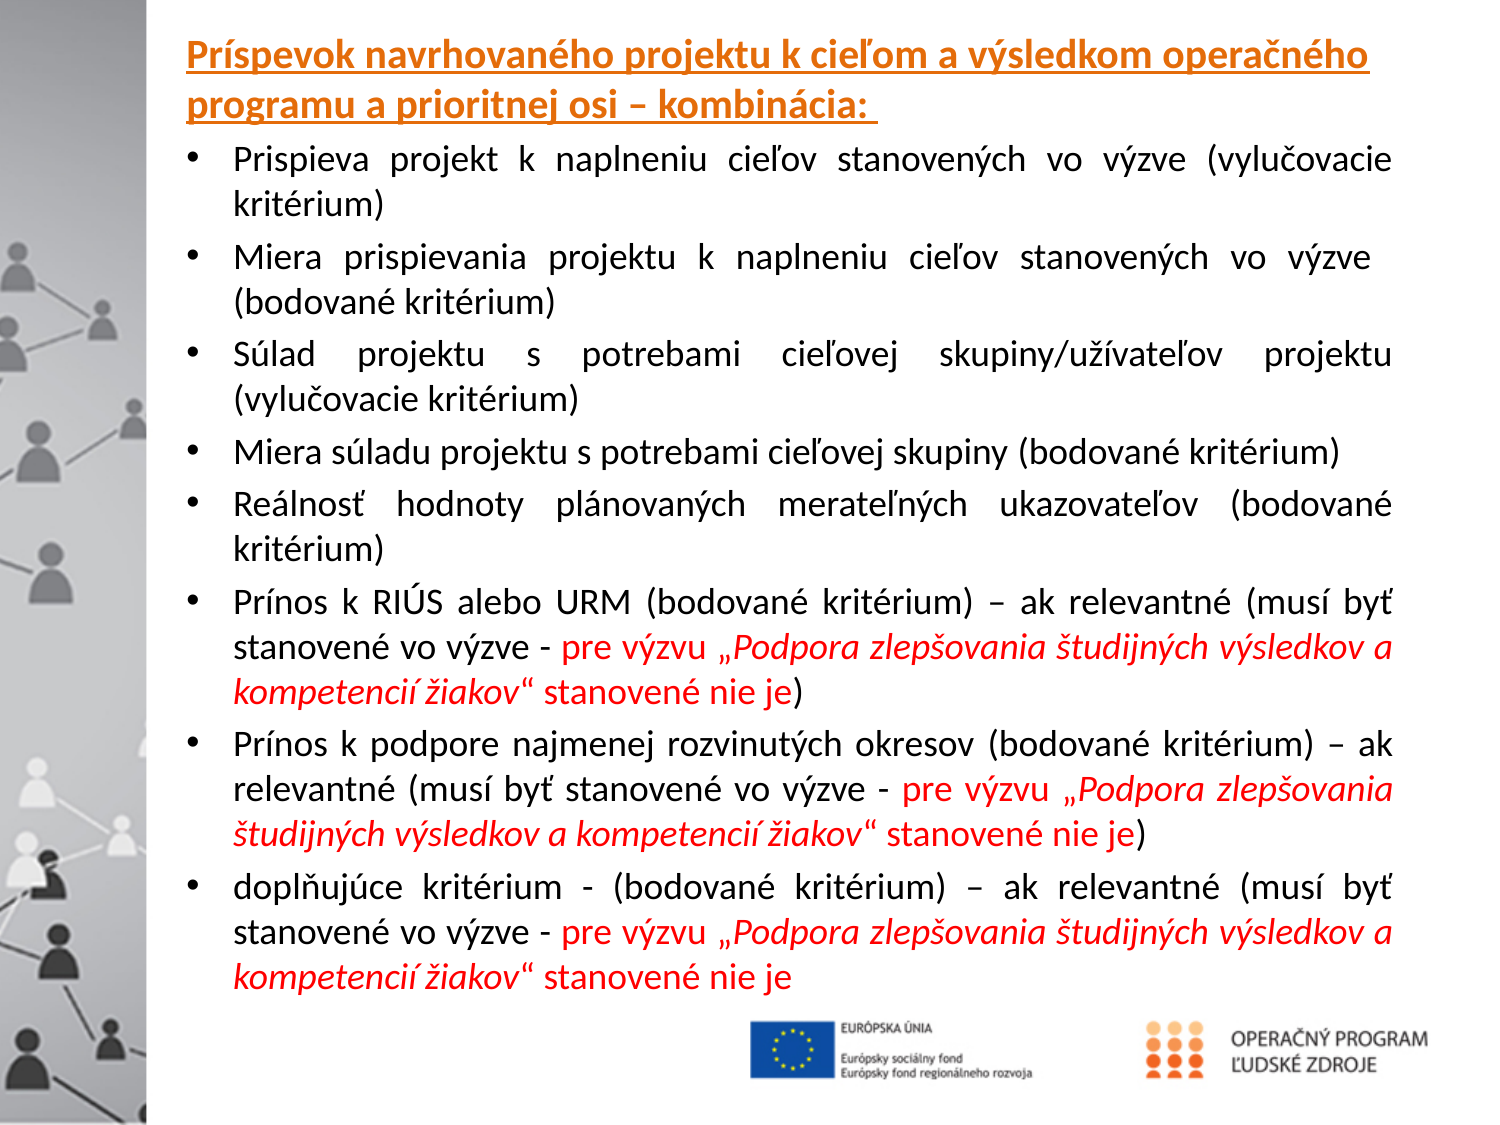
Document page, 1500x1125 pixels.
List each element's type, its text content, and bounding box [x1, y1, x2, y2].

picture [0, 0, 1500, 1125]
list Príspevok navrhovaného projektu k cieľom a výsledkom operačného programu a prioritnej osi – kombinácia: Prispieva projekt k naplneniu cieľov stanovených vo výzve (vylučovacie kritérium) Miera prispievania projektu k naplneniu cieľov stanovených vo výzve (bodované kritérium) Súlad projektu s potrebami cieľovej skupiny/užívateľov projektu (vylučovacie kritérium) Miera súladu projektu s potrebami cieľovej skupiny (bodované kritérium) Reálnosť hodnoty plánovaných merateľných ukazovateľov (bodované kritérium) Prínos k RIÚS alebo URM (bodované kritérium) – ak relevantné (musí byť stanovené vo výzve - pre výzvu „Podpora zlepšovania študijných výsledkov a kompetencií žiakov“ stanovené nie je) Prínos k podpore najmenej rozvinutých okresov (bodované kritérium) – ak relevantné (musí byť stanovené vo výzve - pre výzvu „Podpora zlepšovania študijných výsledkov a kompetencií žiakov“ stanovené nie je) doplňujúce kritérium - (bodované kritérium) – ak relevantné (musí byť stanovené vo výzve - pre výzvu „Podpora zlepšovania študijných výsledkov a kompetencií žiakov“ stanovené nie je [170, 18, 1409, 1024]
